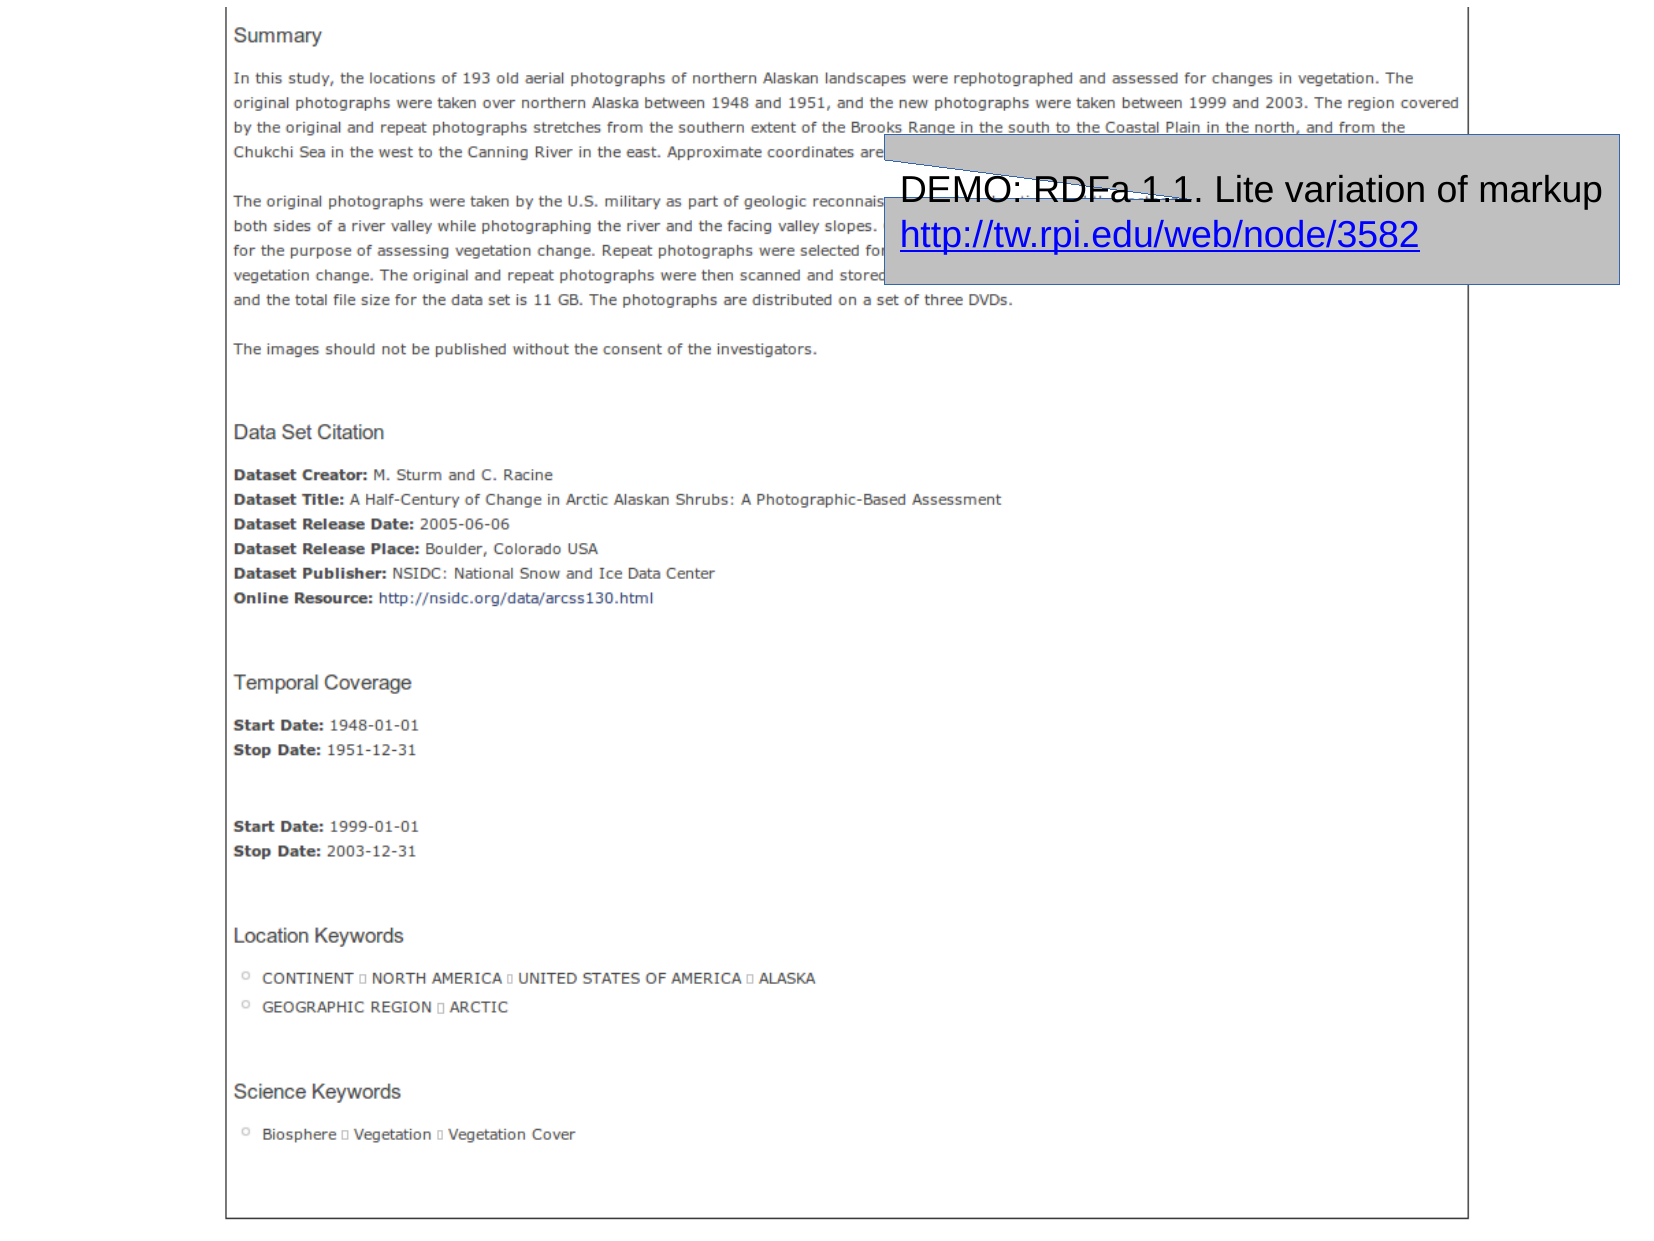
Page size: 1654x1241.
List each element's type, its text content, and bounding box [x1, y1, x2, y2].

text_box DEMO: RDFa 1.1. Lite variation of markup http://tw.rpi.edu/web/node/3582 [1495, 134, 1620, 285]
picture [194, 7, 1491, 1241]
